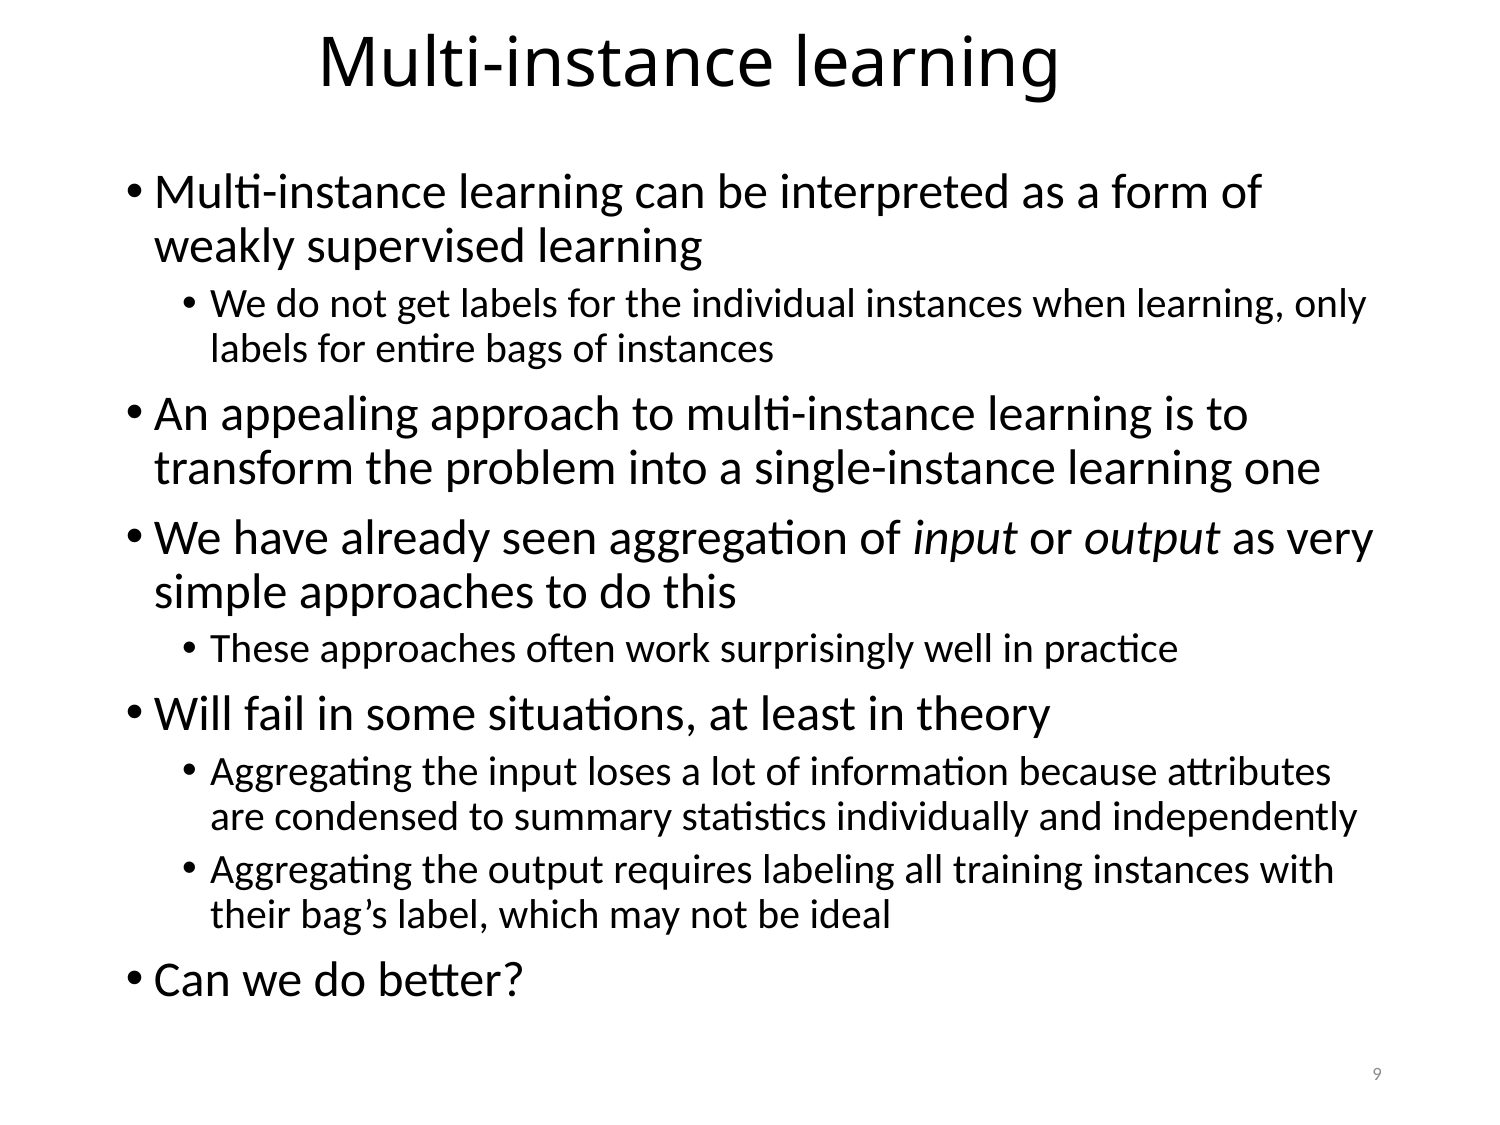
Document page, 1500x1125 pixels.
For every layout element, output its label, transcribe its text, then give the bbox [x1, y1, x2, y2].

list Multi-instance learning can be interpreted as a form of weakly supervised learning We do not get labels for the individual instances when learning, only labels for entire bags of instances An appealing approach to multi-instance learning is to transform the problem into a single-instance learning one We have already seen aggregation of input or output as very simple approaches to do this These approaches often work surprisingly well in practice Will fail in some situations, at least in theory Aggregating the input loses a lot of information because attributes are condensed to summary statistics individually and independently Aggregating the output requires labeling all training instances with their bag’s label, which may not be ideal Can we do better? [110, 158, 1397, 1074]
slide_number 9 [1059, 1042, 1397, 1103]
title Multi-instance learning [302, 0, 1500, 159]
